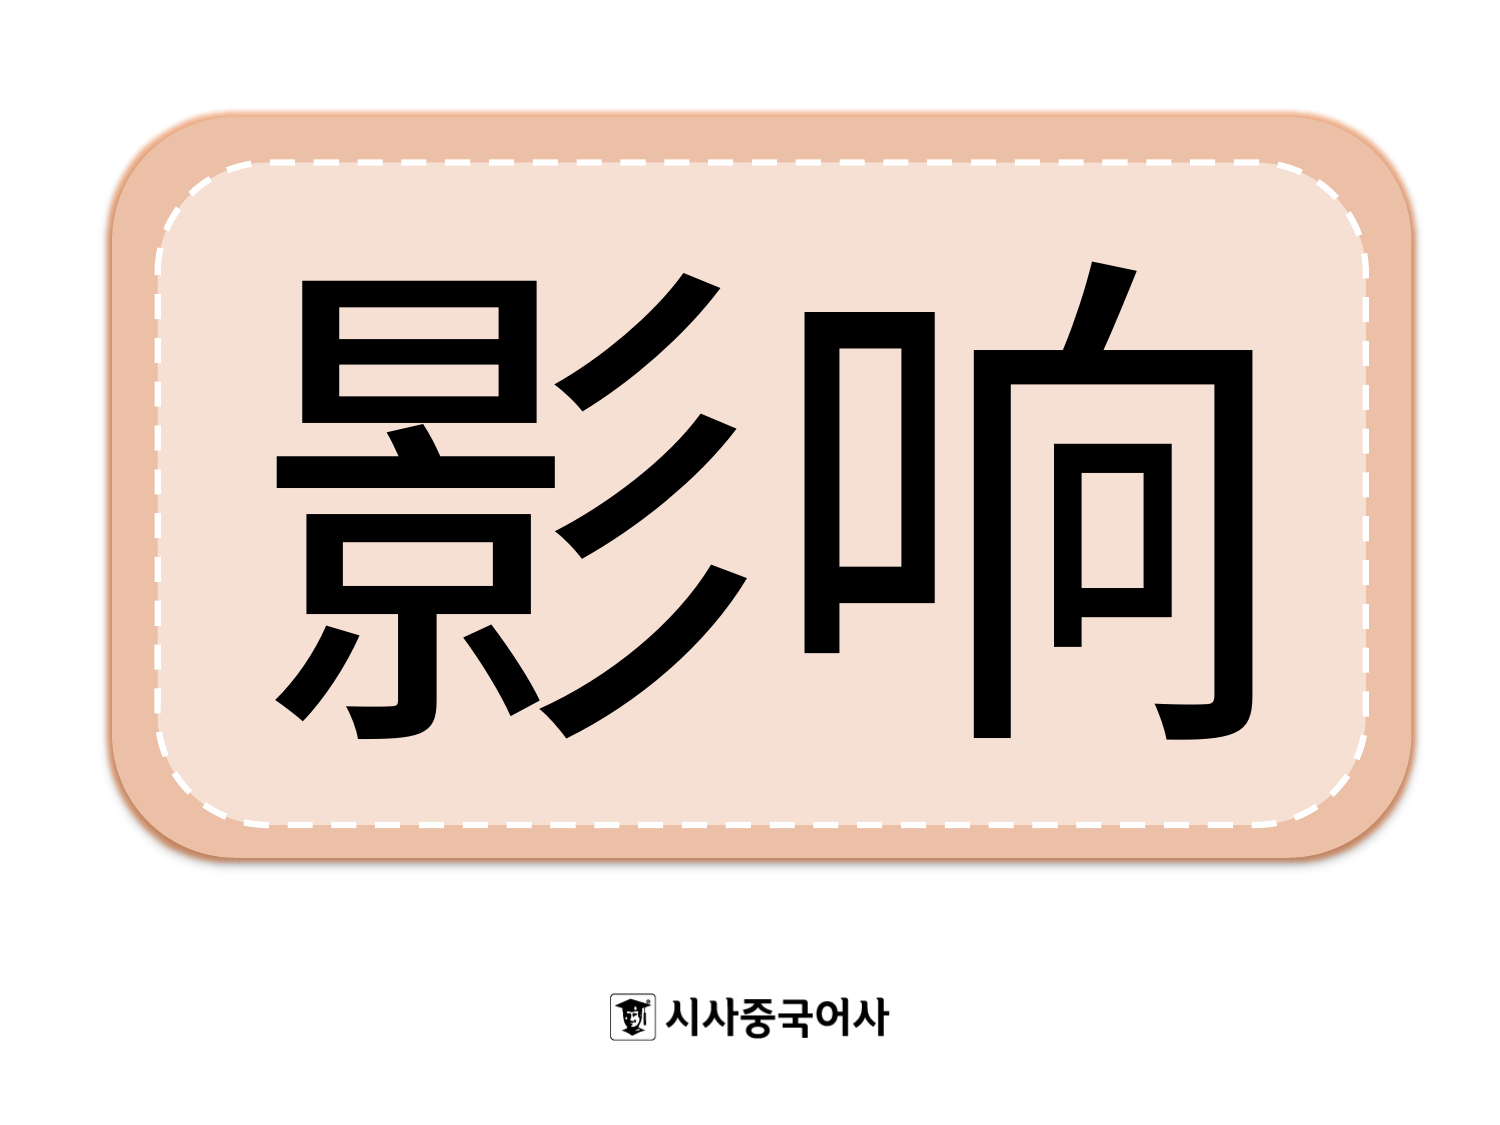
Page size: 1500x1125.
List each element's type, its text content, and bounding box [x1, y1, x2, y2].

text_box 影响 [162, 160, 1371, 824]
picture [602, 987, 898, 1047]
